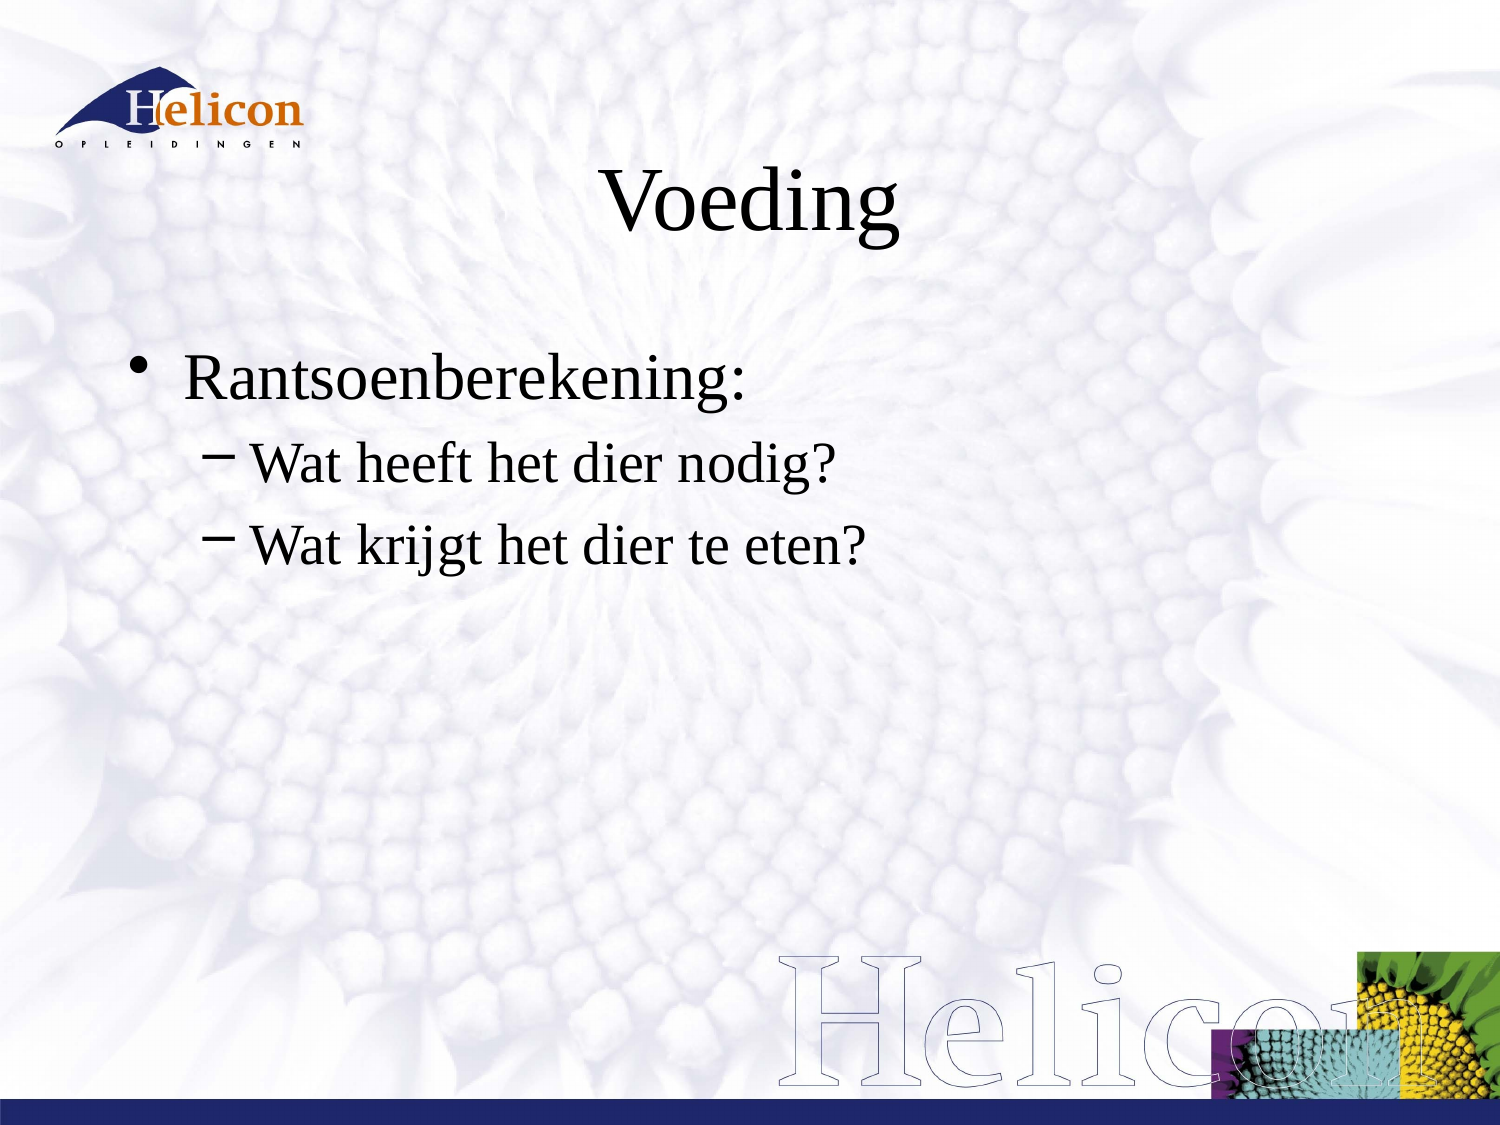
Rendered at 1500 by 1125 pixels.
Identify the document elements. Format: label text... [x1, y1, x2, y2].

picture [0, 0, 1500, 1125]
title Voeding [112, 99, 1388, 288]
list Rantsoenberekening: Wat heeft het dier nodig? Wat krijgt het dier te eten? [112, 324, 1388, 1000]
